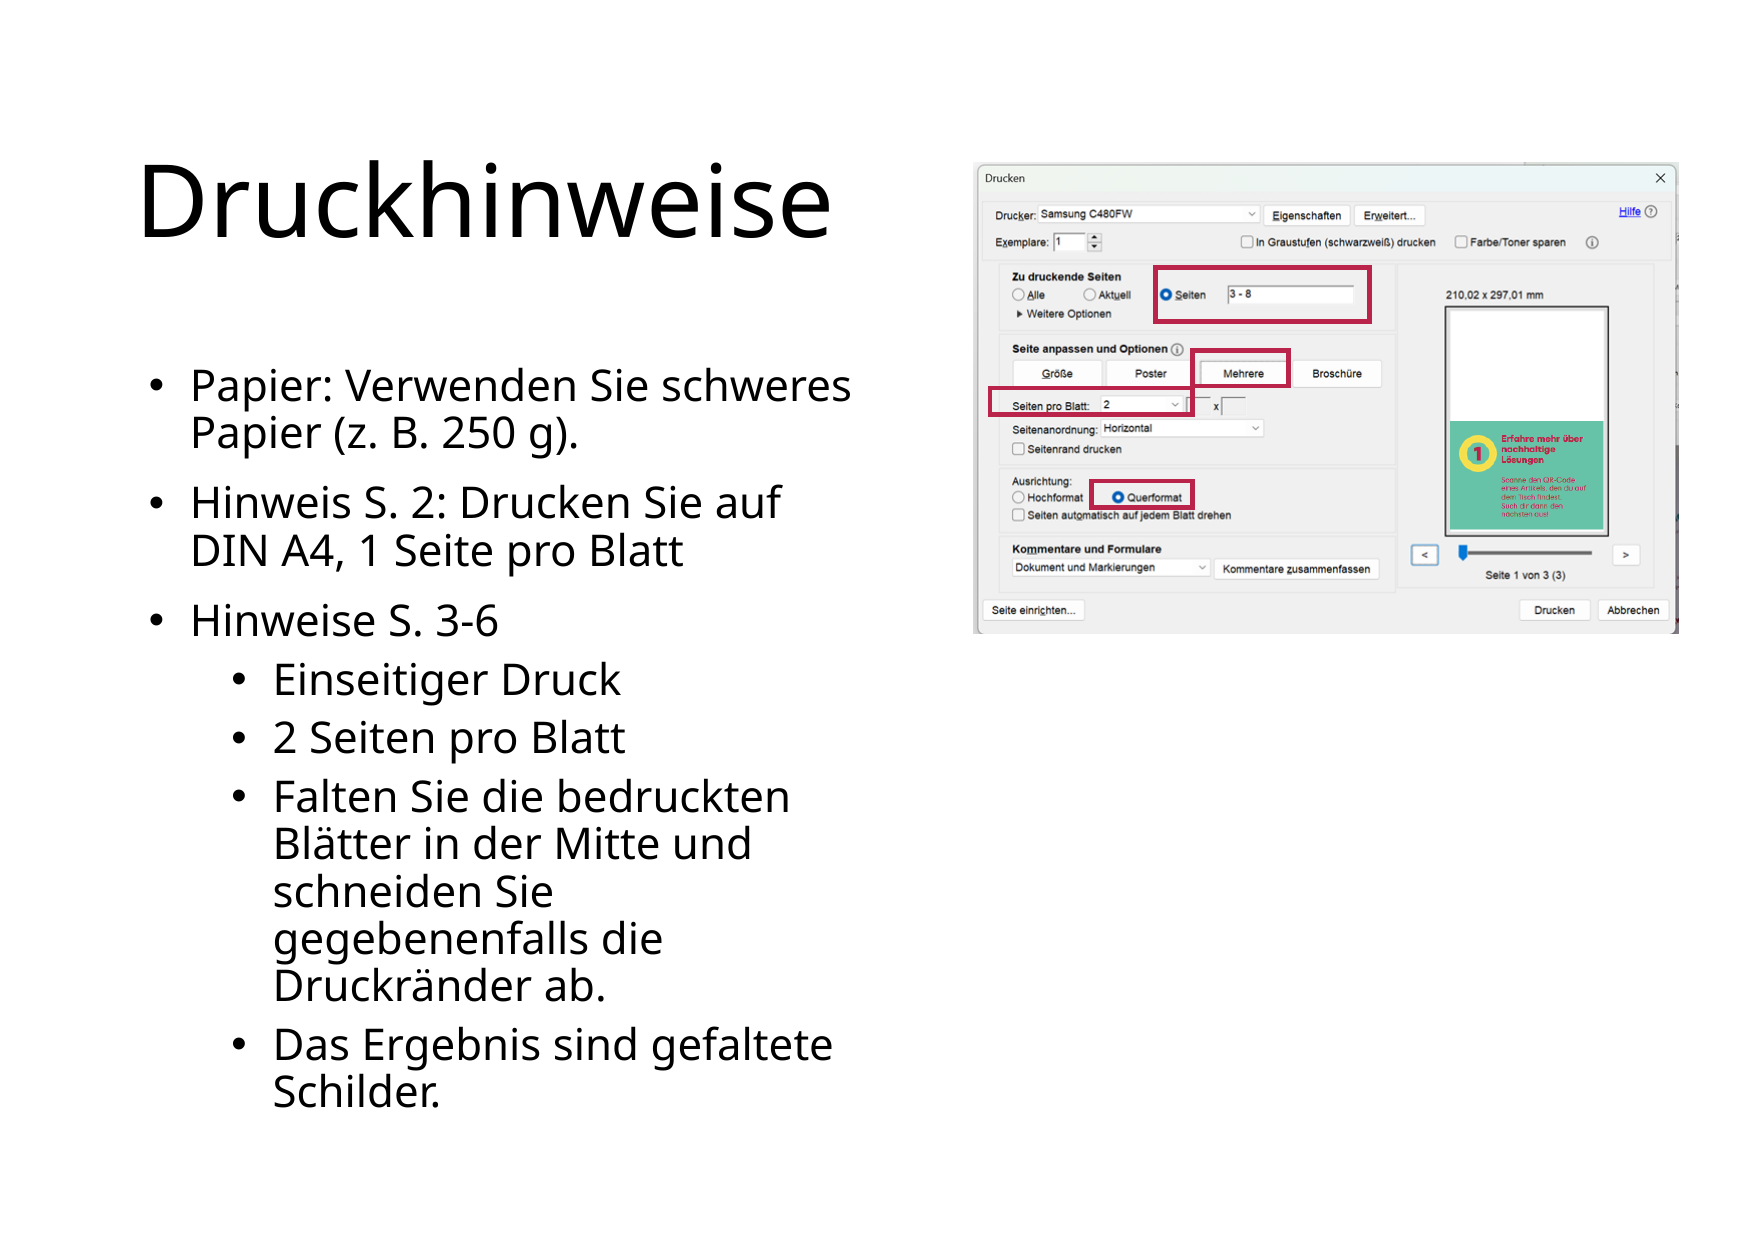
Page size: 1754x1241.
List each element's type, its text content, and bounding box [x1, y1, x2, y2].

title Druckhinweise [120, 84, 1634, 325]
picture [973, 162, 1679, 634]
text_box Papier: Verwenden Sie schweres Papier (z. B. 250 g). Hinweis S. 2: Drucken Sie auf DIN A4, 1 Seite pro Blatt Hinweise S. 3-6 Einseitiger Druck 2 Seiten pro Blatt Falten Sie die bedruckten Blätter in der Mitte und schneiden Sie gegebenenfalls die Druckränder ab. Das Ergebnis sind gefaltete Schilder. [133, 356, 877, 1127]
